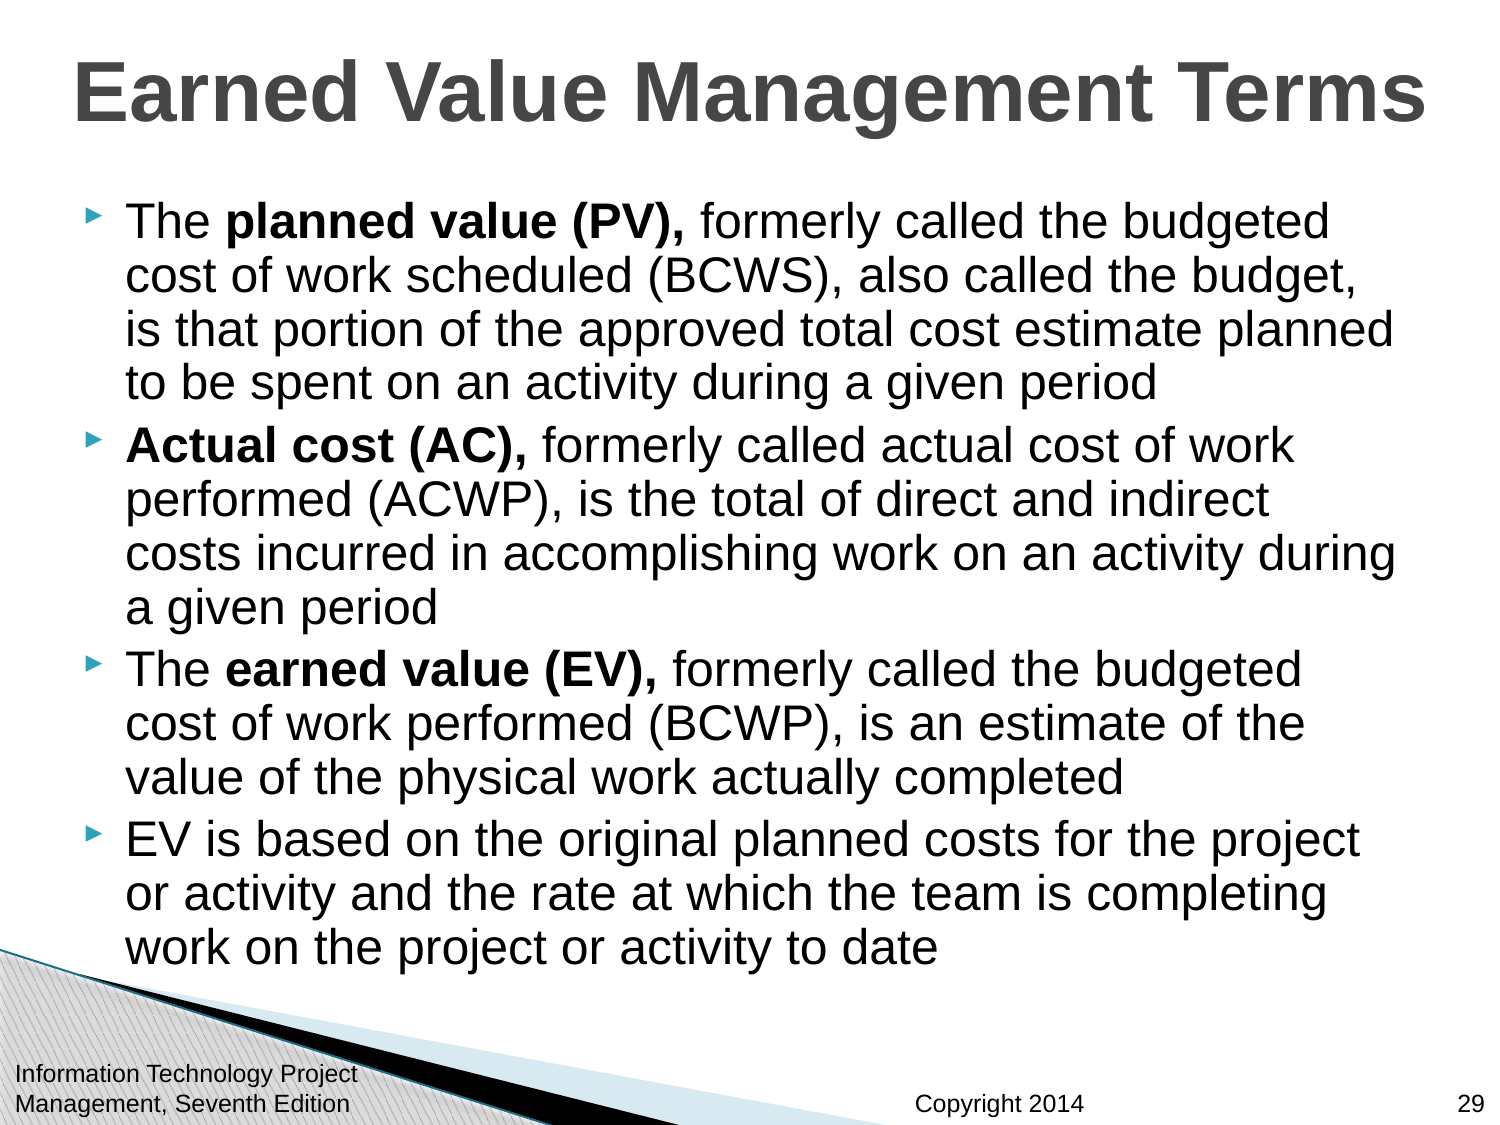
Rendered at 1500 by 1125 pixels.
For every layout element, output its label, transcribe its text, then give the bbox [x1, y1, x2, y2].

footer Information Technology Project Management, Seventh Edition [0, 1065, 425, 1125]
title Earned Value Management Terms [57, 0, 1500, 175]
slide_number 29 [1408, 1065, 1500, 1125]
list The planned value (PV), formerly called the budgeted cost of work scheduled (BCWS), also called the budget, is that portion of the approved total cost estimate planned to be spent on an activity during a given period Actual cost (AC), formerly called actual cost of work performed (ACWP), is the total of direct and indirect costs incurred in accomplishing work on an activity during a given period The earned value (EV), formerly called the budgeted cost of work performed (BCWP), is an estimate of the value of the physical work actually completed EV is based on the original planned costs for the project or activity and the rate at which the team is completing work on the project or activity to date [49, 187, 1413, 974]
